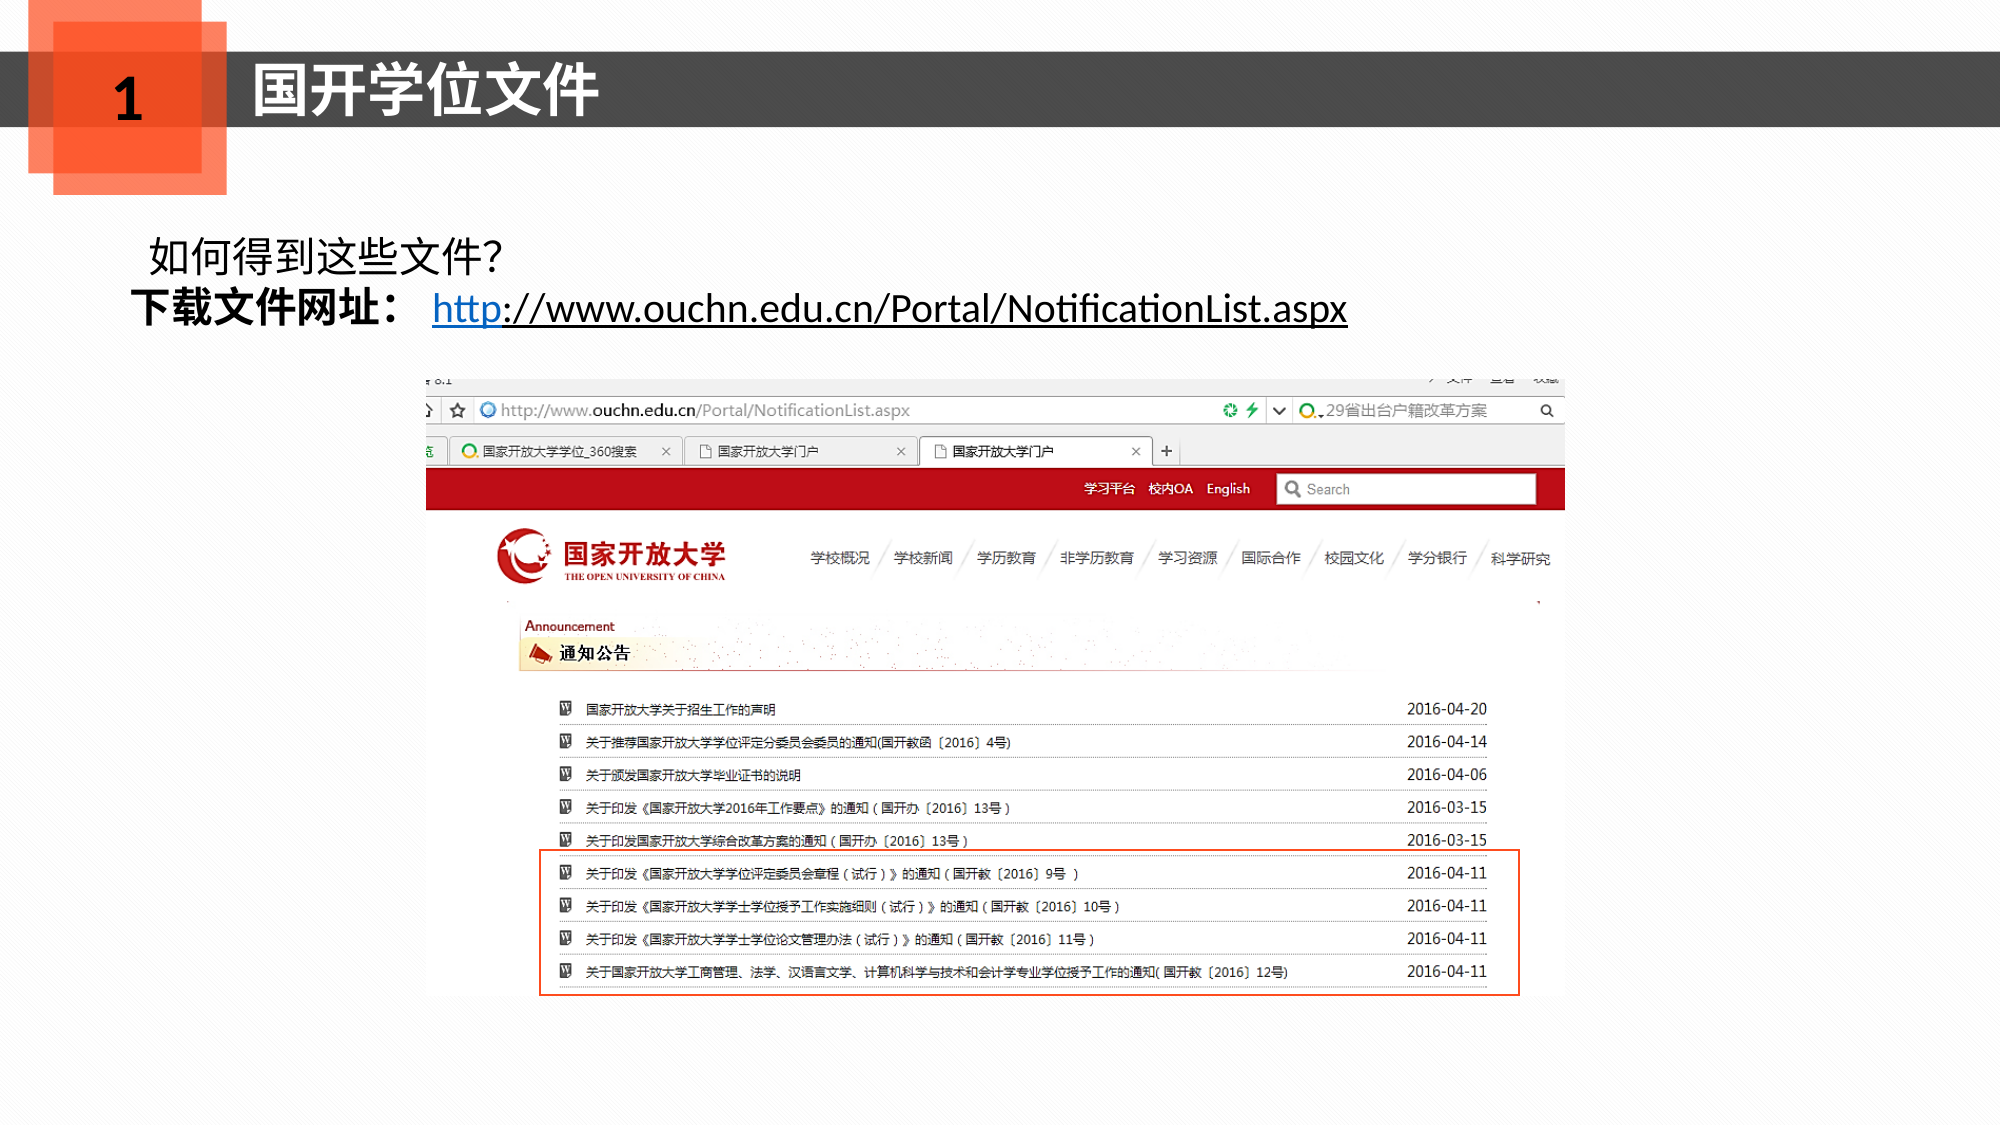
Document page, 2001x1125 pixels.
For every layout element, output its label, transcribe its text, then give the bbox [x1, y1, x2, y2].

picture [426, 379, 1565, 996]
text_box [27, 0, 203, 174]
text_box 如何得到这些文件？ 下载文件网址：http://www.ouchn.edu.cn/Portal/NotificationList.aspx [114, 198, 1832, 413]
text_box [52, 21, 228, 196]
text_box [228, 51, 236, 128]
text_box [616, 51, 2000, 128]
text_box 国开学位文件 [236, 45, 616, 130]
text_box 1 [95, 46, 160, 142]
text_box [0, 51, 27, 128]
